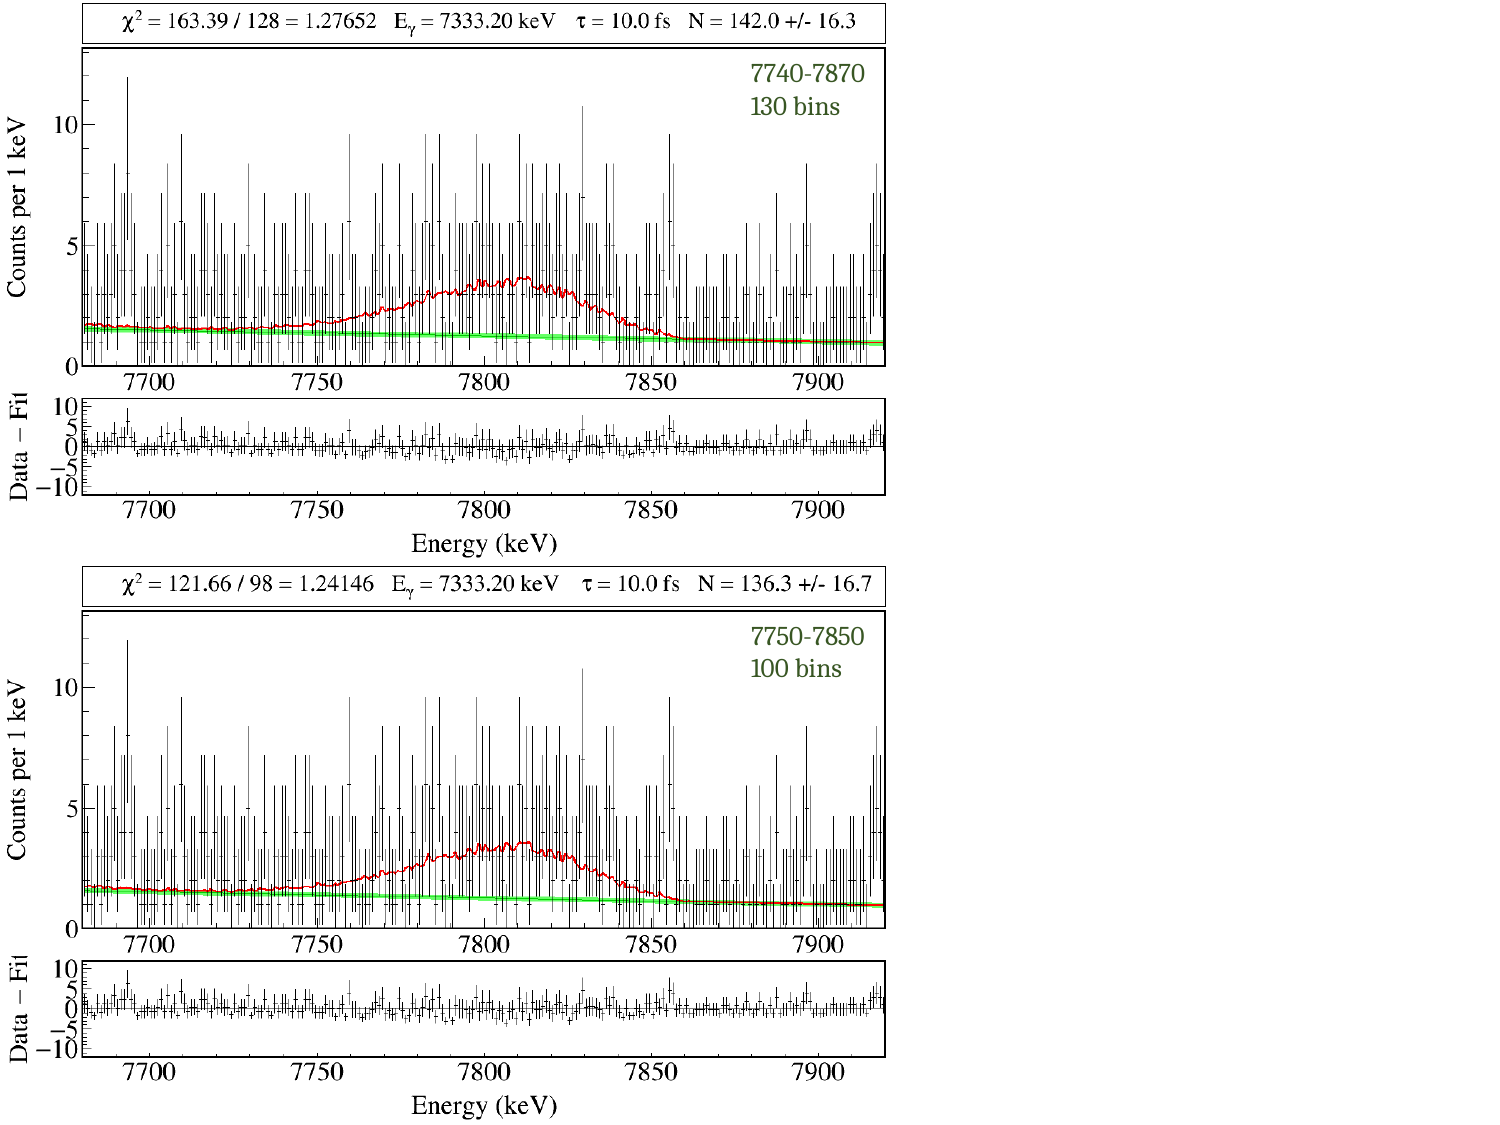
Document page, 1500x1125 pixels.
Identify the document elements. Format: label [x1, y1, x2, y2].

picture [0, 0, 917, 1125]
